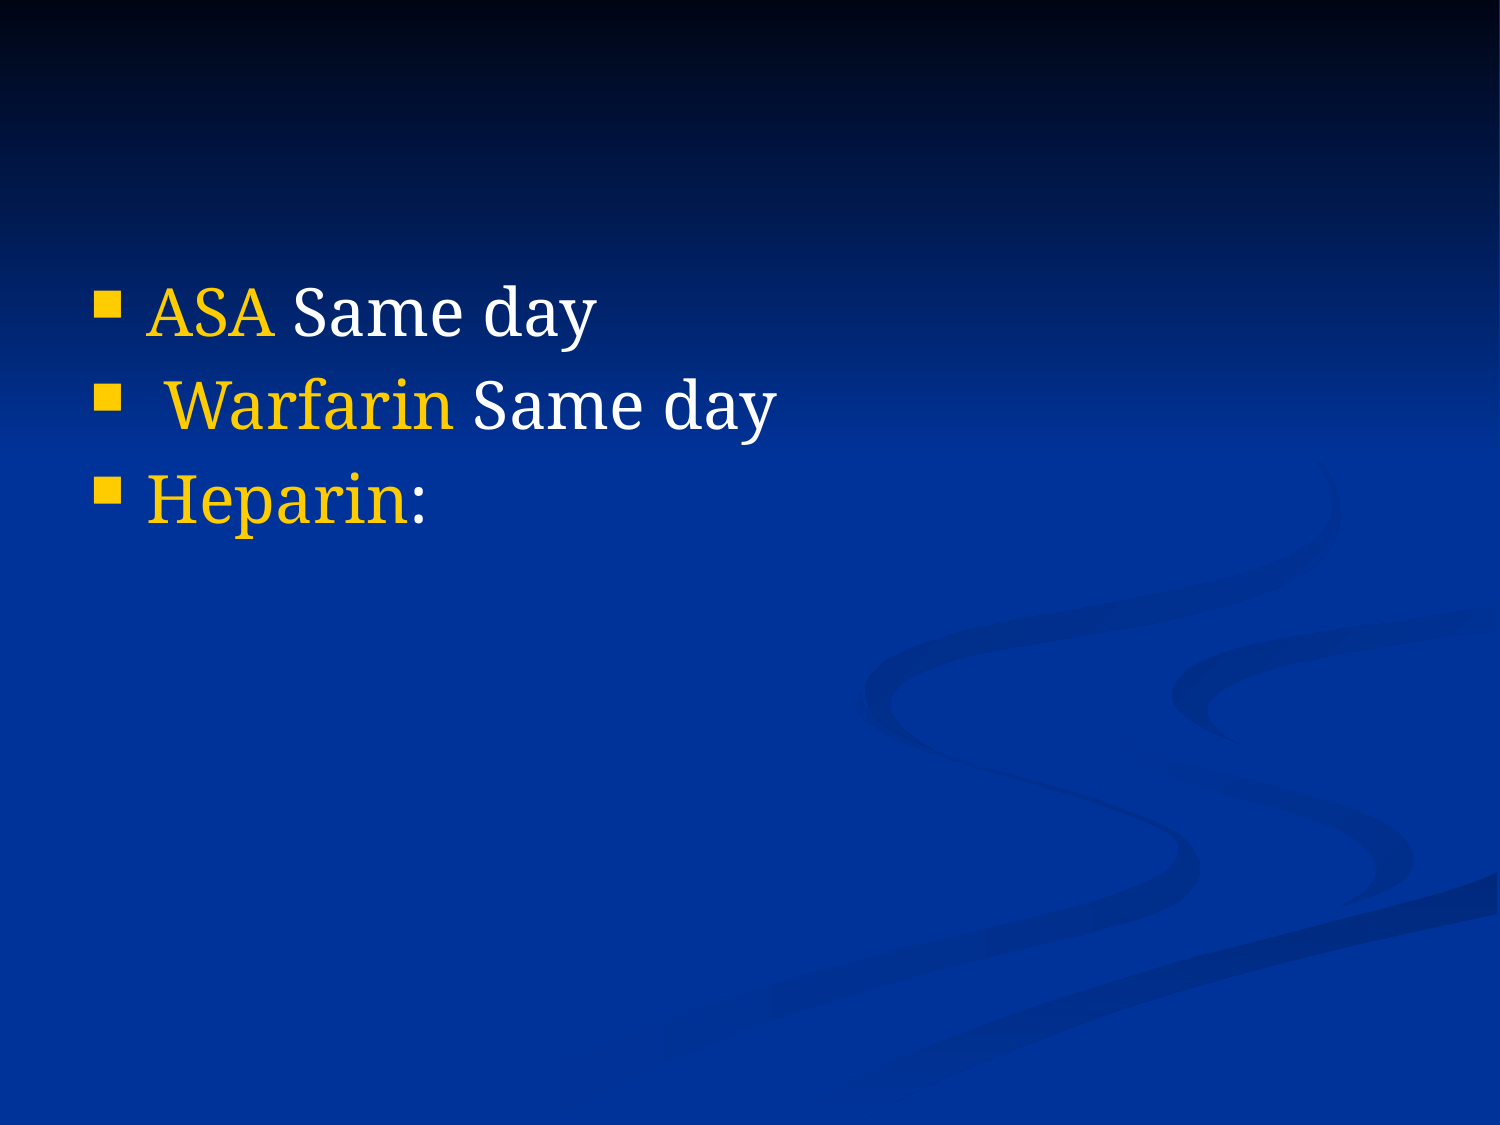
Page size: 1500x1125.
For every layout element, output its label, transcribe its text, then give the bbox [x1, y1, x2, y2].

list ASA Same day Warfarin Same day Heparin: [74, 262, 1426, 1006]
